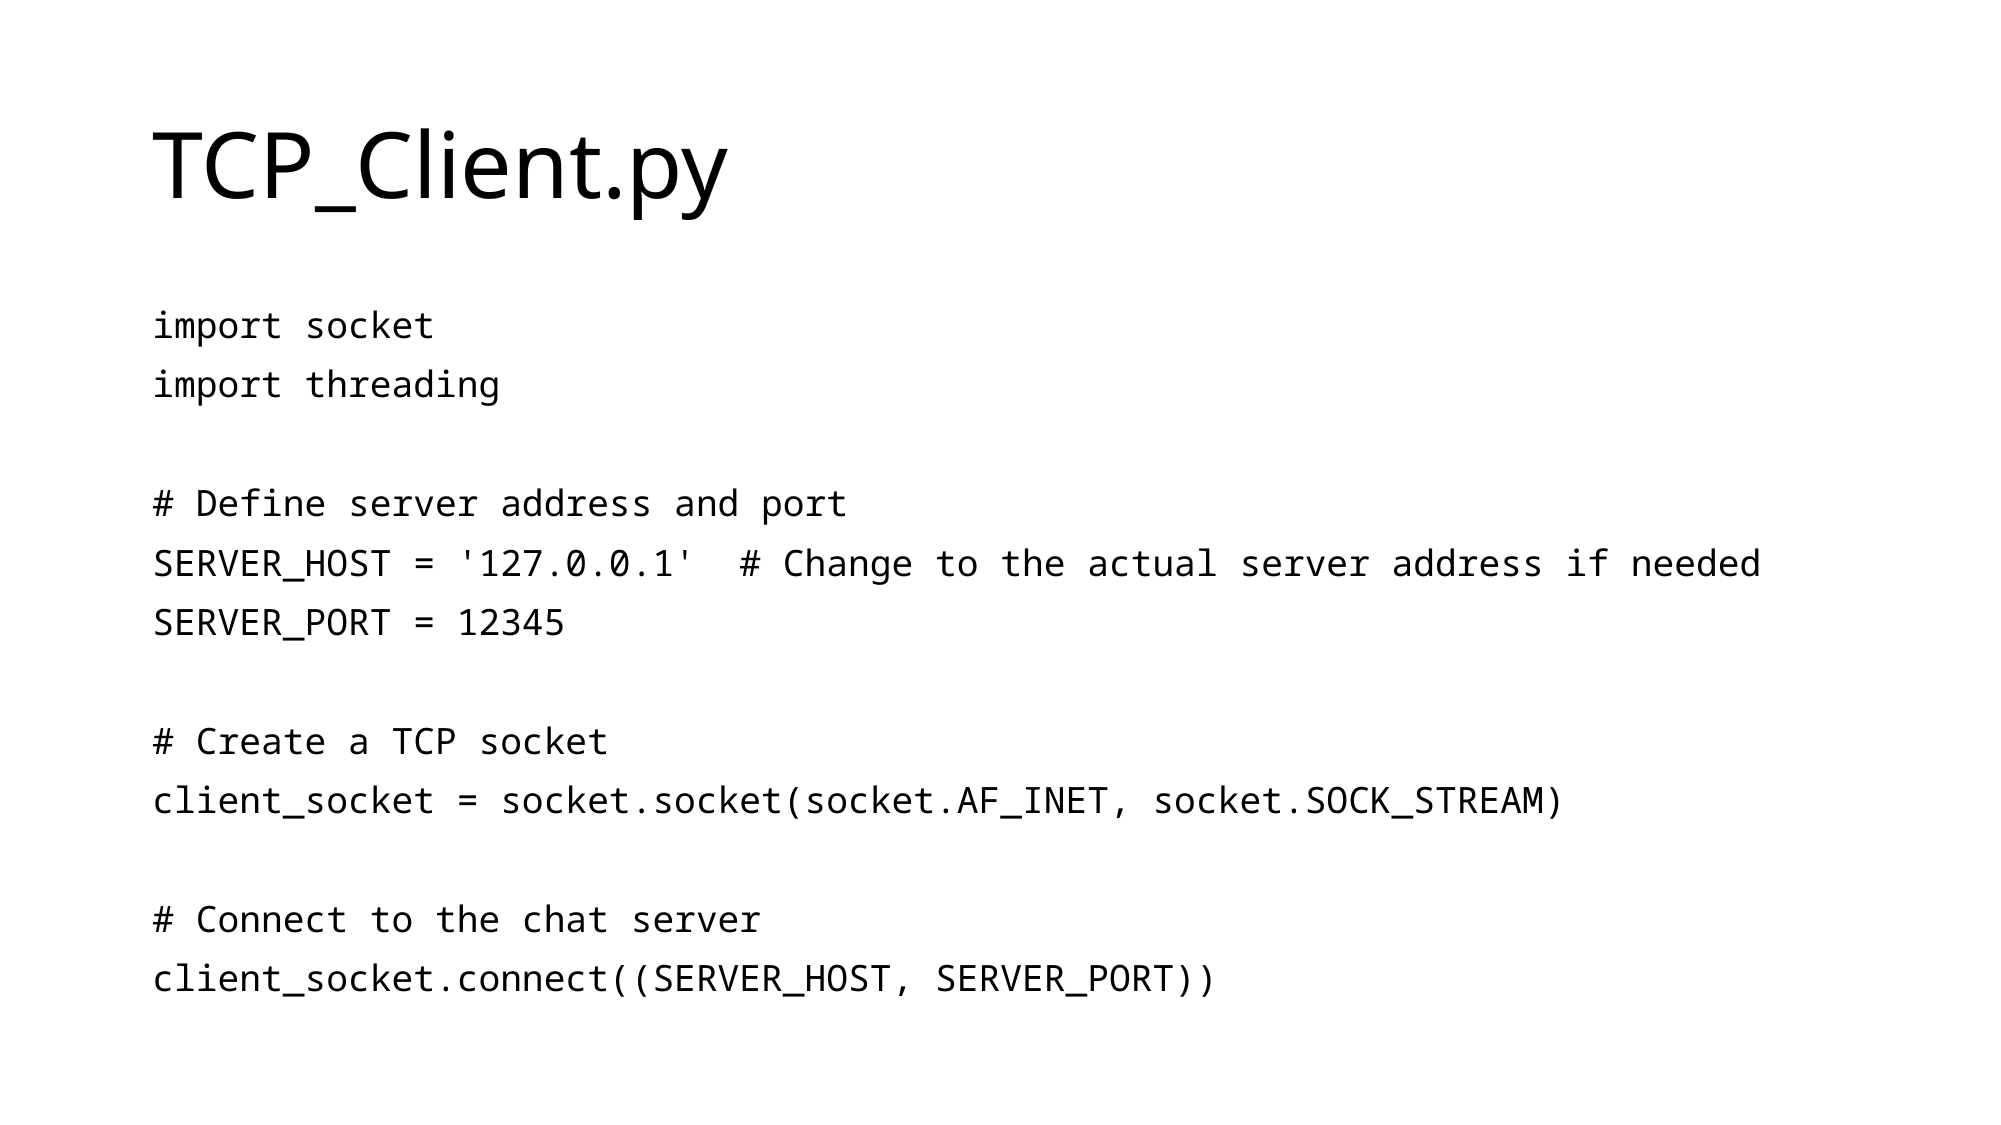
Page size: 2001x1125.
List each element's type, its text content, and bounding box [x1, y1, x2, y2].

title TCP_Client.py [137, 59, 1863, 278]
list import socket import threading # Define server address and port SERVER_HOST = '127.0.0.1' # Change to the actual server address if needed SERVER_PORT = 12345 # Create a TCP socket client_socket = socket.socket(socket.AF_INET, socket.SOCK_STREAM) # Connect to the chat server client_socket.connect((SERVER_HOST, SERVER_PORT)) [137, 299, 1863, 1014]
